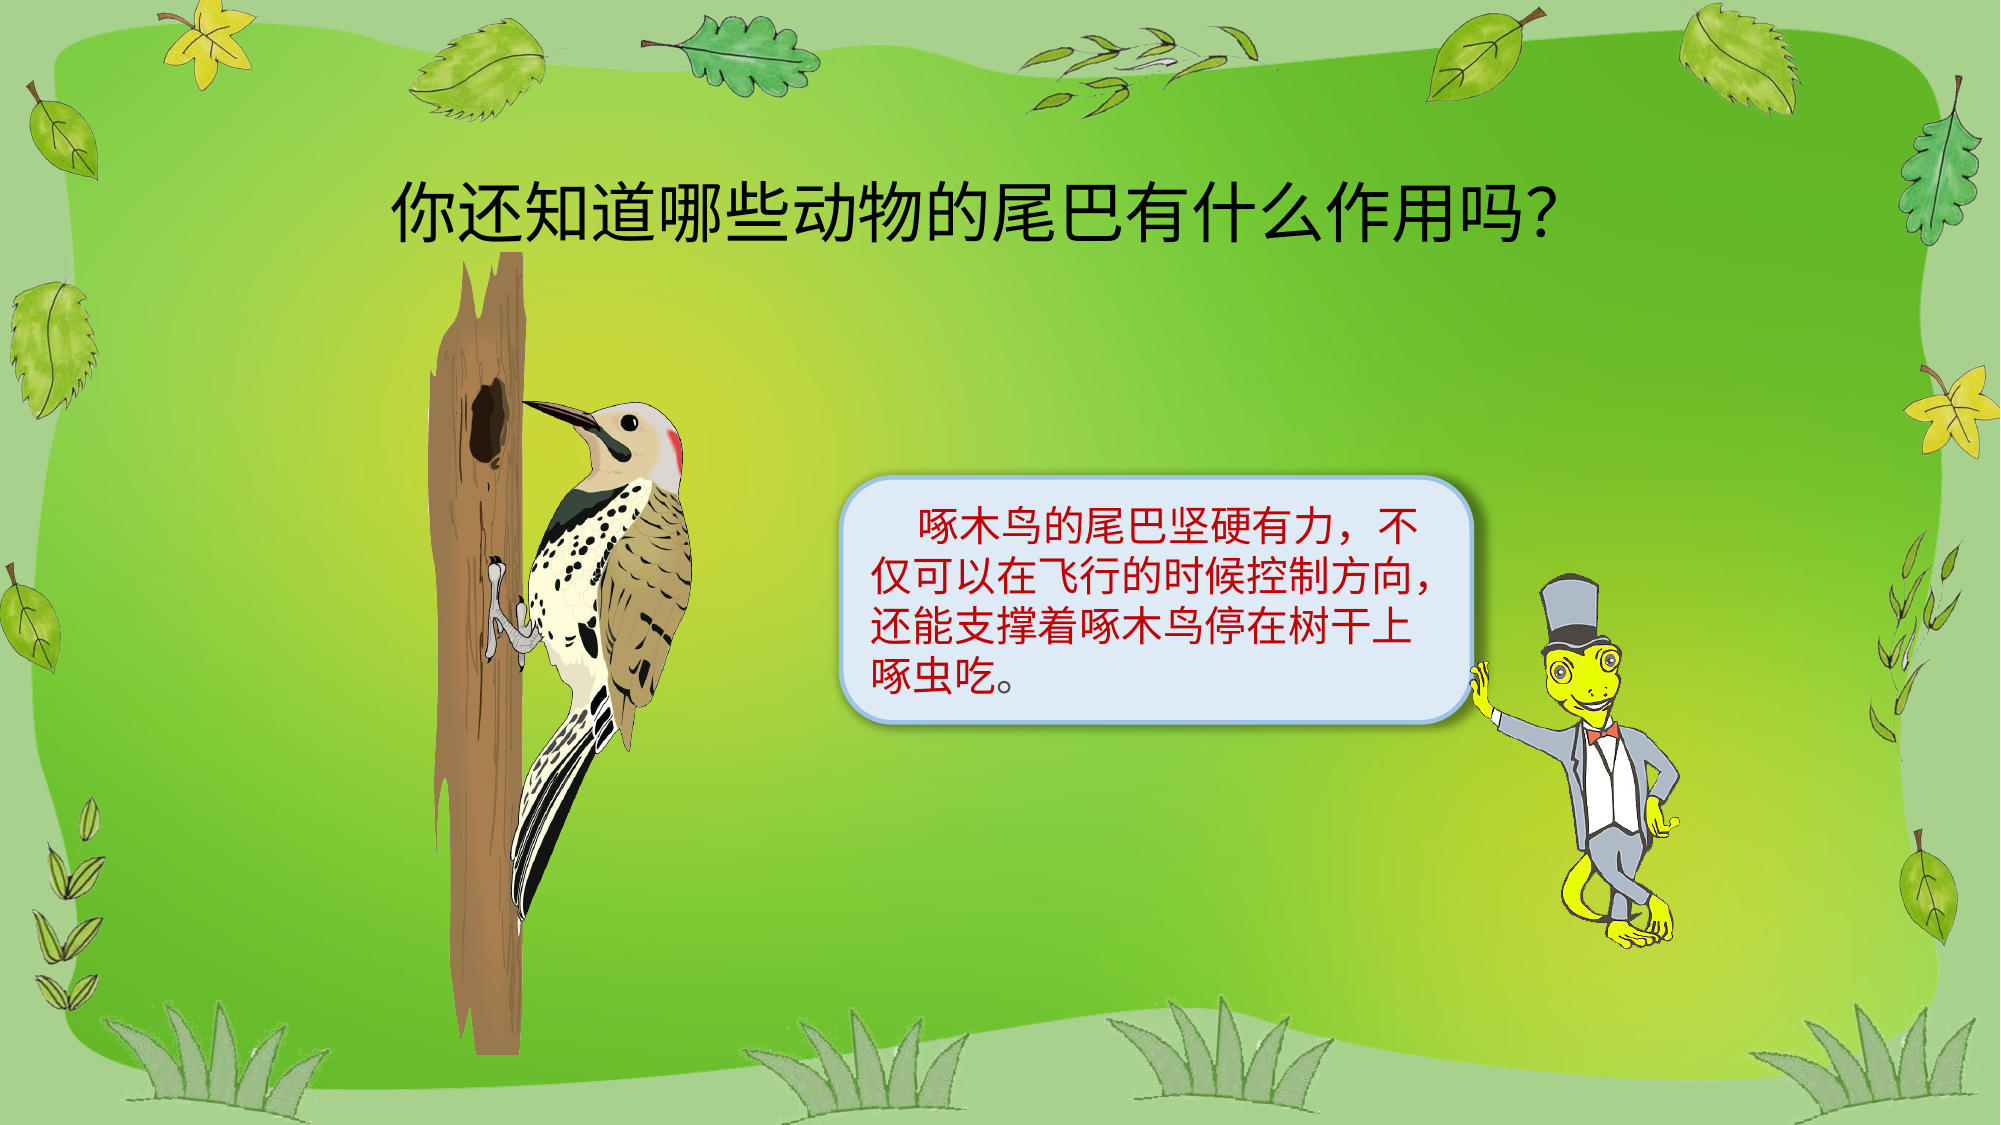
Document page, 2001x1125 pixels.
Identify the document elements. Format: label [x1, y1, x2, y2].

picture [1469, 573, 1680, 949]
picture [428, 252, 691, 1055]
text_box [0, 0, 2000, 1125]
